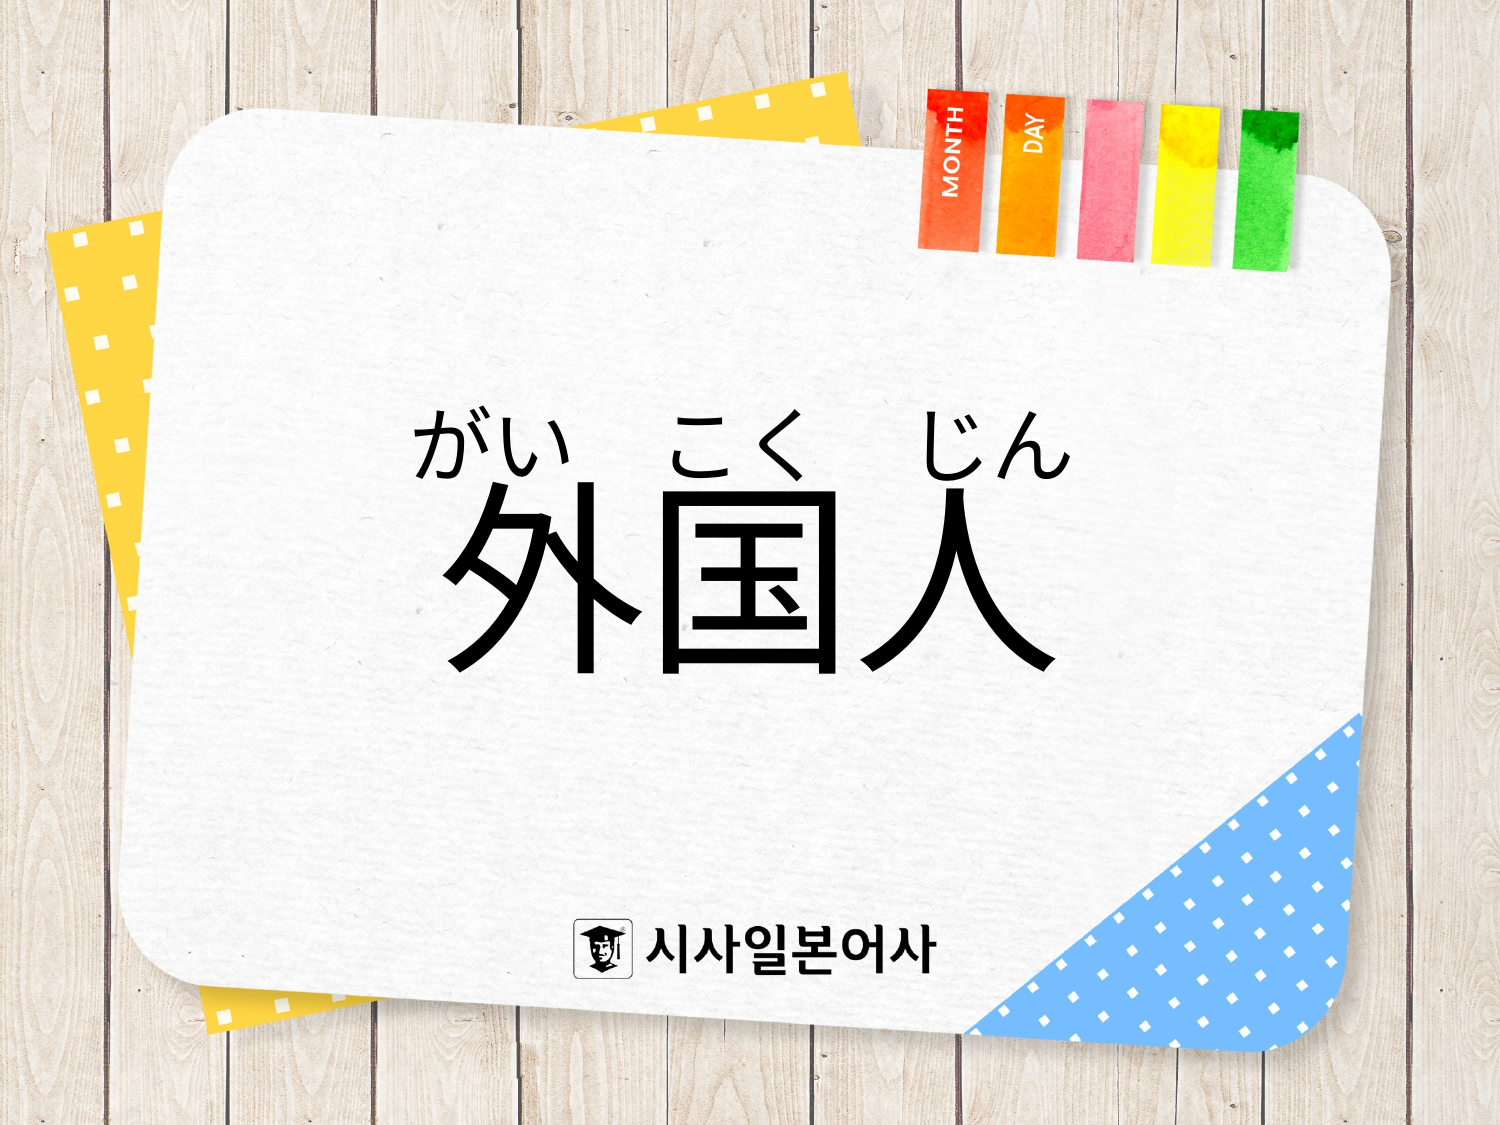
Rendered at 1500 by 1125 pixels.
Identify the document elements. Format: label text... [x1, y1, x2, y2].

picture [0, 0, 1500, 1125]
text_box がい こく じん [394, 385, 1090, 501]
title 外国人 [75, 338, 1425, 811]
